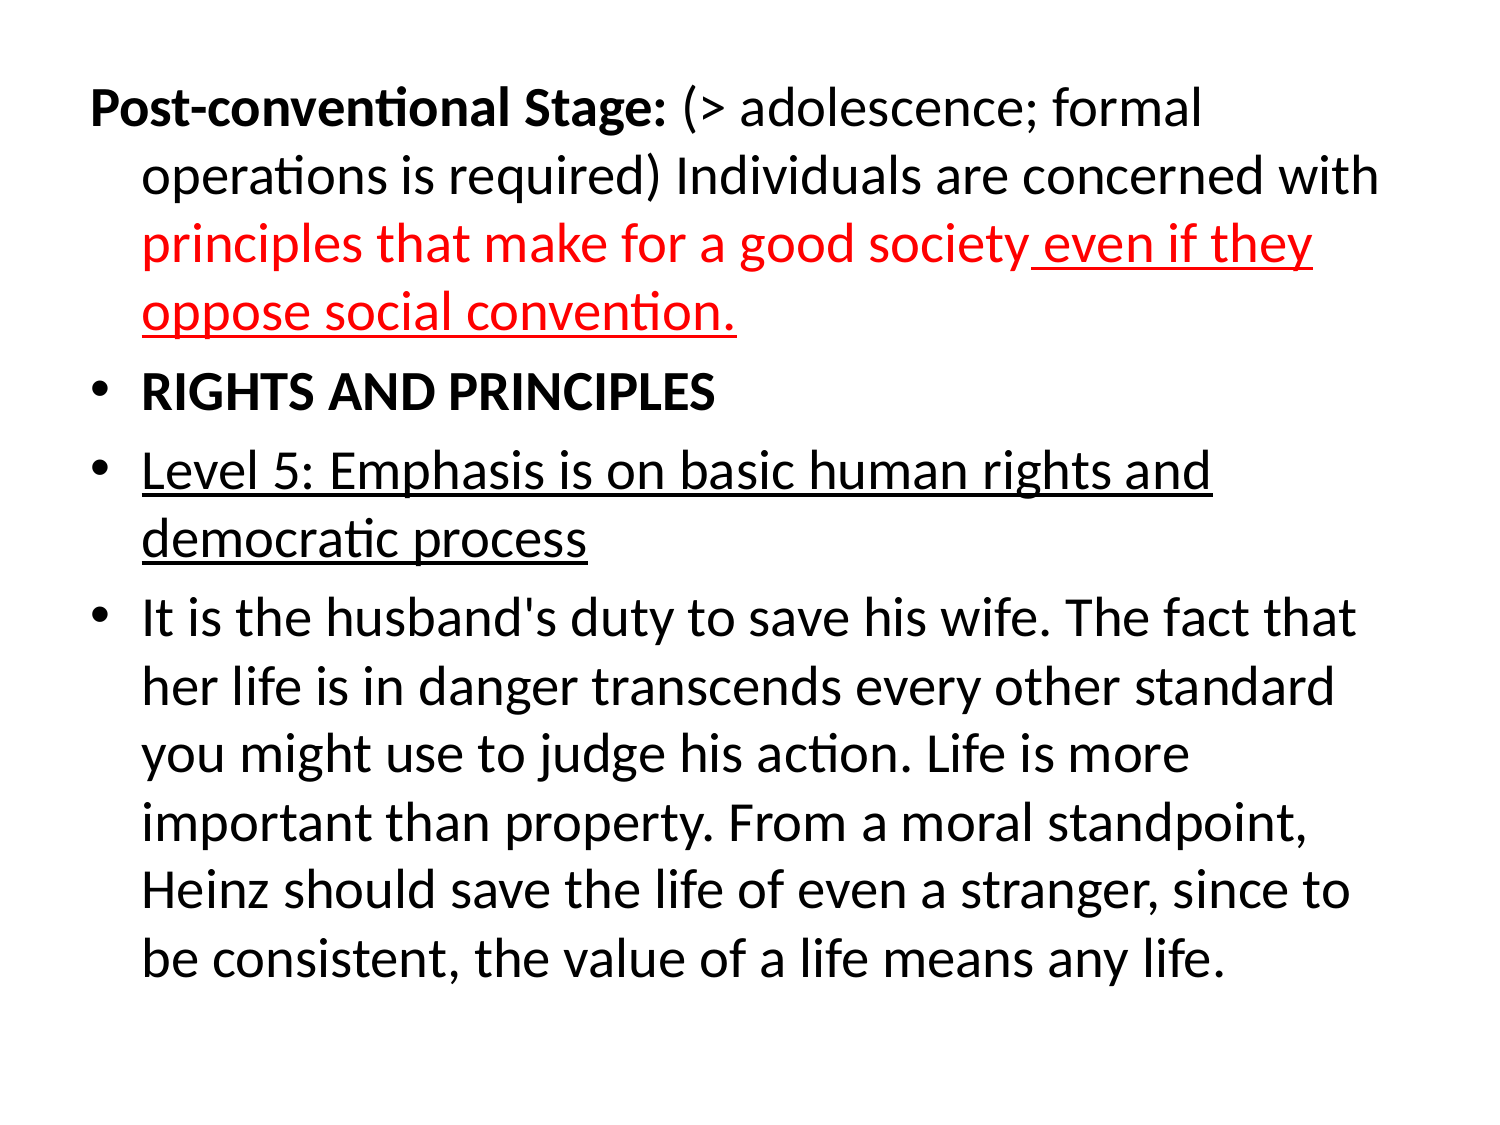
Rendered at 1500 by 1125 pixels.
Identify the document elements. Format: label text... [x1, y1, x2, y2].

list Post-conventional Stage: (> adolescence; formal operations is required) Individuals are concerned with principles that make for a good society even if they oppose social convention. RIGHTS AND PRINCIPLES Level 5: Emphasis is on basic human rights and democratic process It is the husband's duty to save his wife. The fact that her life is in danger transcends every other standard you might use to judge his action. Life is more important than property. From a moral standpoint, Heinz should save the life of even a stranger, since to be consistent, the value of a life means any life. [75, 62, 1425, 1005]
